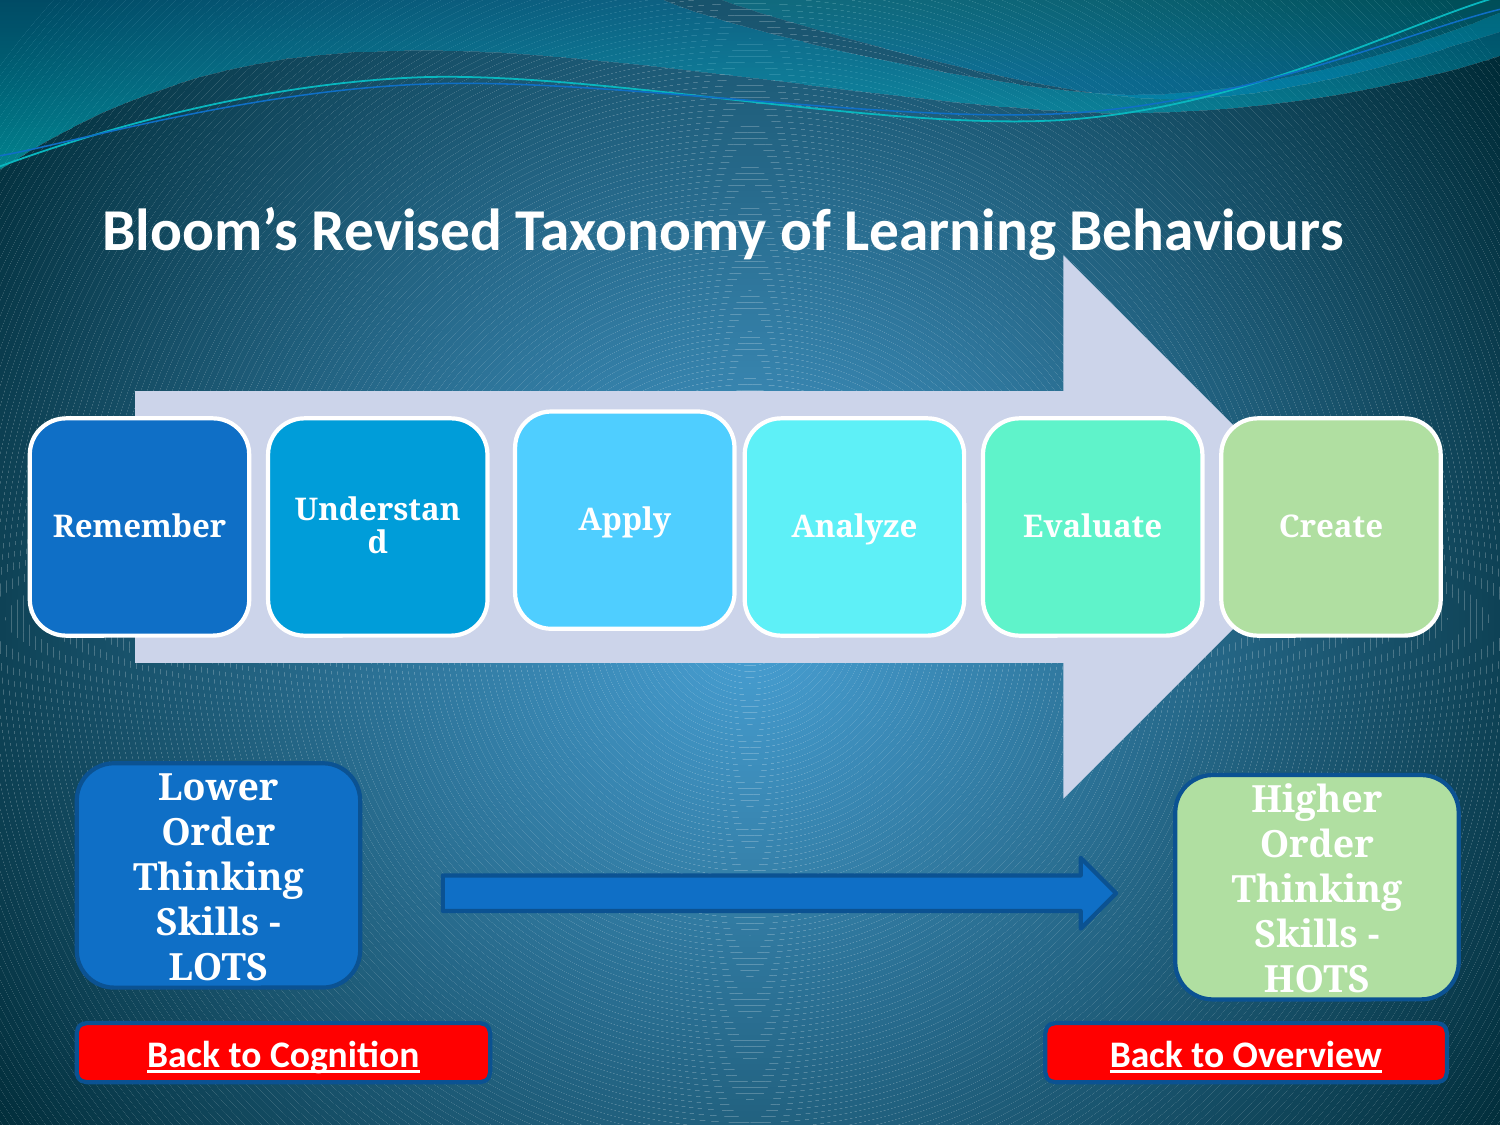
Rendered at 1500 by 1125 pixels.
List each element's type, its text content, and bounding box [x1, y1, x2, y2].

text_box Back to Overview [1043, 1020, 1450, 1085]
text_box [29, 255, 1442, 799]
subtitle [87, 208, 1376, 254]
text_box Higher Order Thinking Skills - HOTS [1173, 782, 1461, 1002]
subtitle [87, 812, 1376, 1035]
text_box [440, 855, 1119, 931]
title Bloom’s Revised Taxonomy of Learning Behaviours [88, 149, 1377, 254]
text_box Lower Order Thinking Skills - LOTS [74, 812, 363, 990]
text_box Back to Cognition [74, 1020, 493, 1085]
